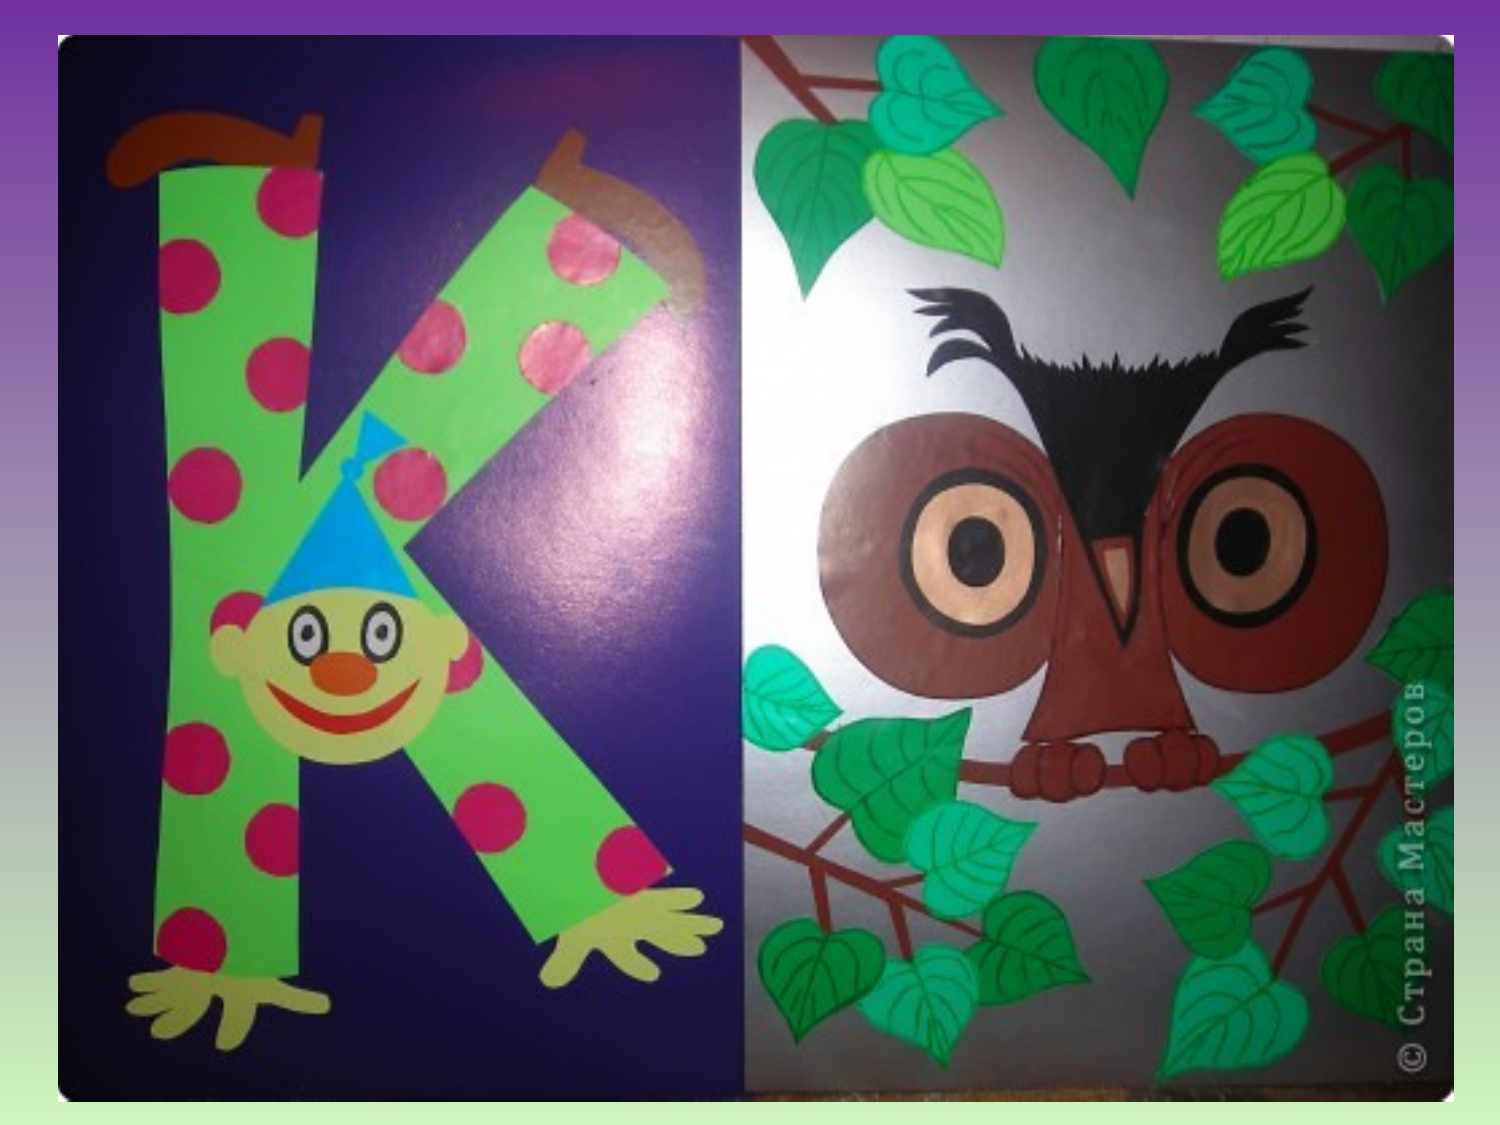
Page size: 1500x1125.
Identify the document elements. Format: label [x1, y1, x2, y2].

picture [58, 34, 1454, 1102]
